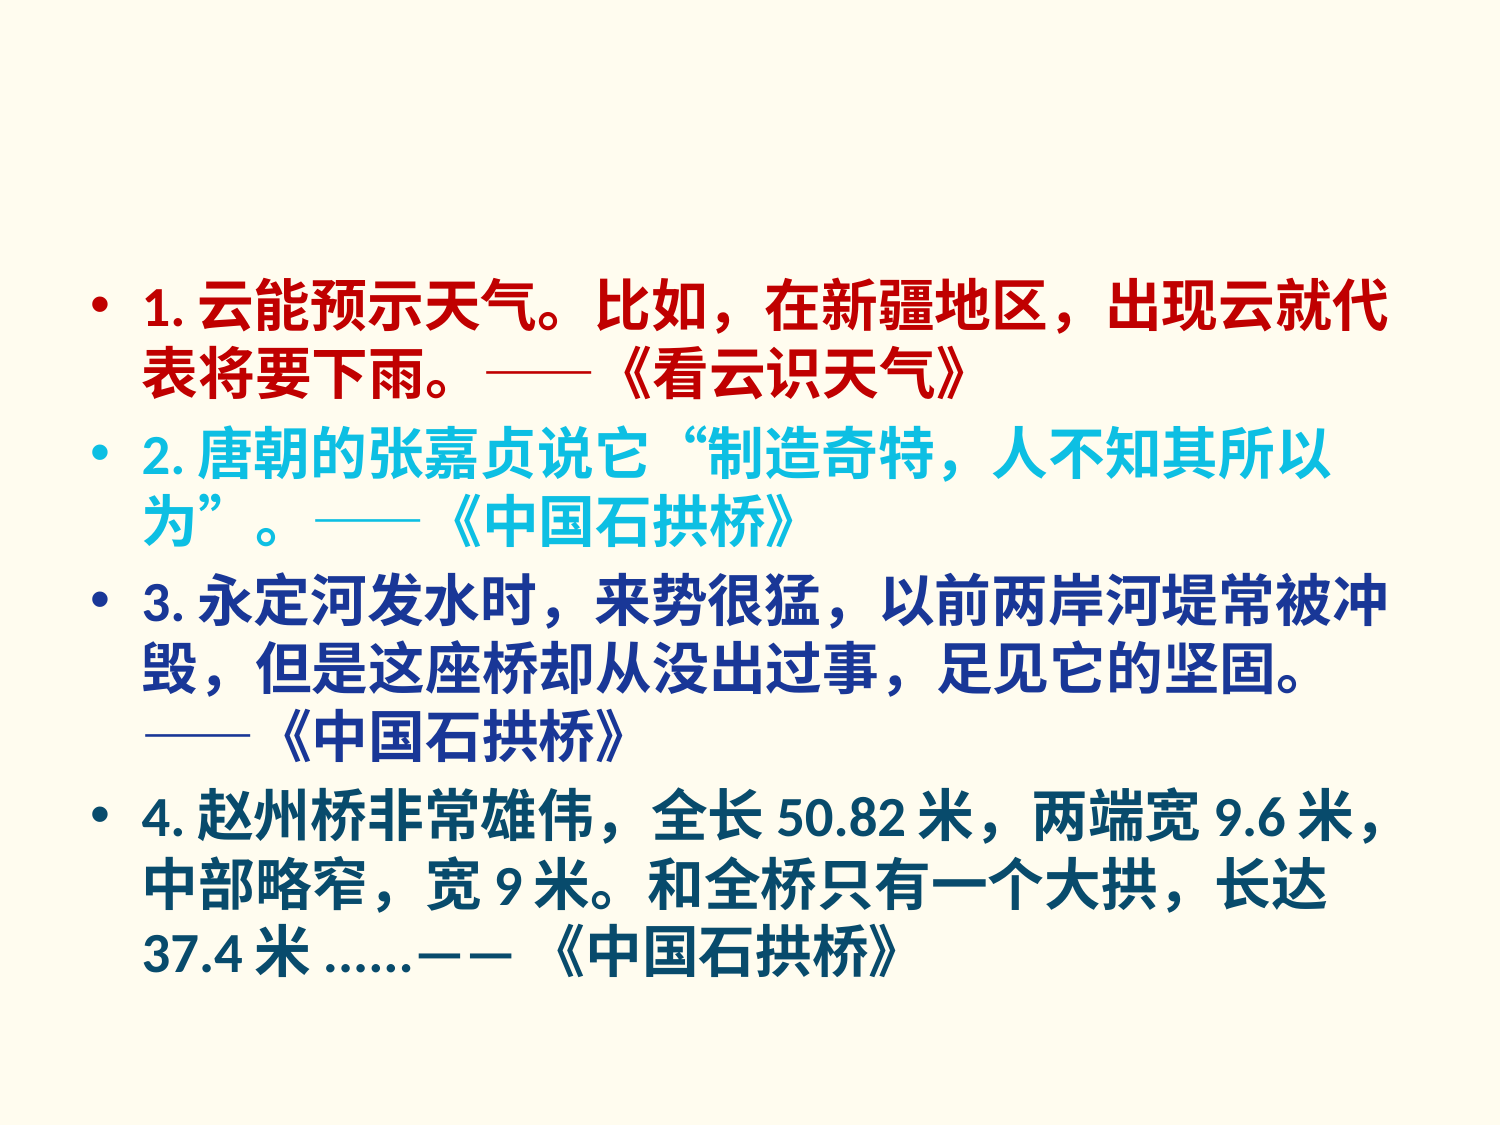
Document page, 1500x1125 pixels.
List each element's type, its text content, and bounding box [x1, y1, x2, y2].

list 1.云能预示天气。比如，在新疆地区，出现云就代表将要下雨。——《看云识天气》 2.唐朝的张嘉贞说它“制造奇特，人不知其所以为”。——《中国石拱桥》 3.永定河发水时，来势很猛，以前两岸河堤常被冲毁，但是这座桥却从没出过事，足见它的坚固。——《中国石拱桥》 4.赵州桥非常雄伟，全长50.82米，两端宽9.6米，中部略窄，宽9米。和全桥只有一个大拱，长达37.4米......——《中国石拱桥》 [75, 262, 1425, 1005]
